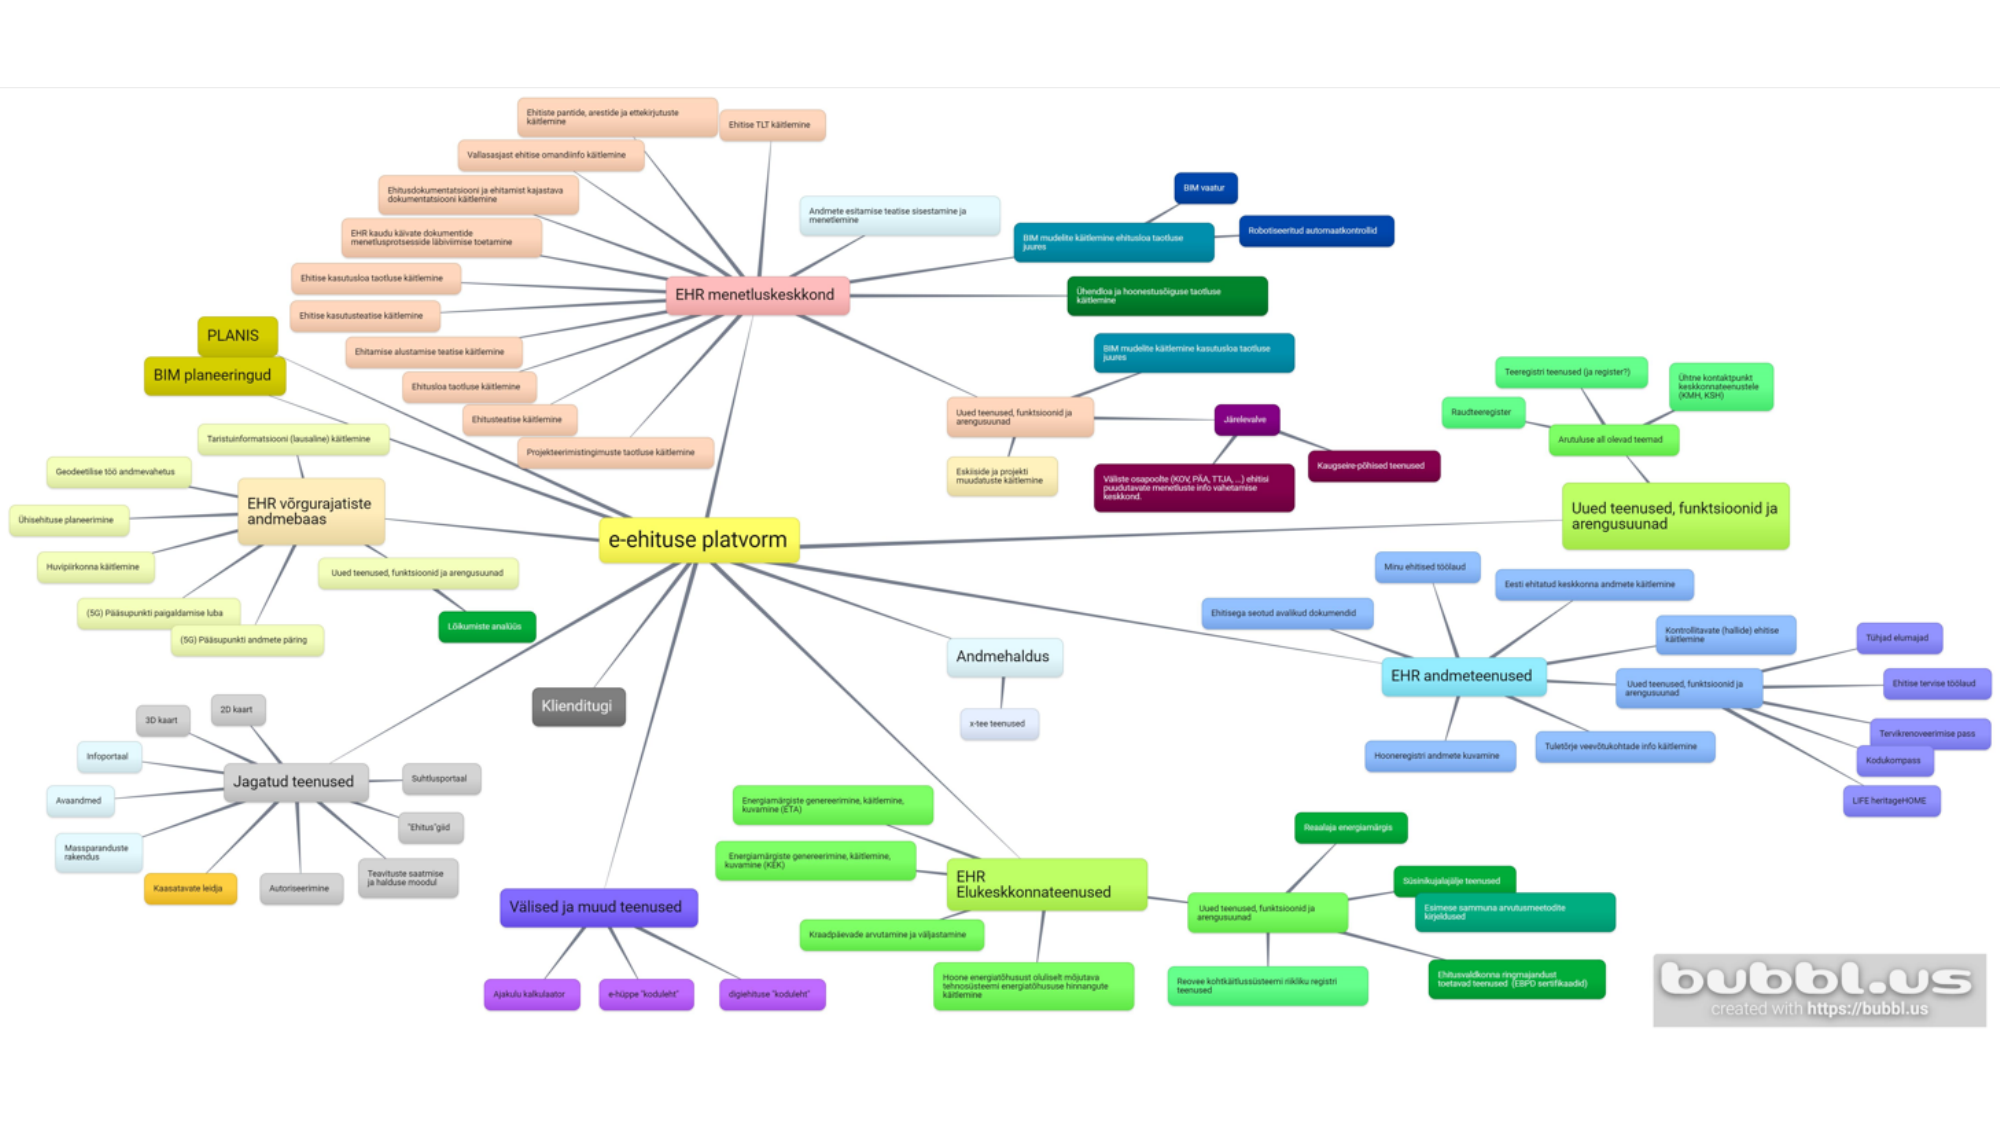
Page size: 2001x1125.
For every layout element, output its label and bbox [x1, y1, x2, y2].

picture [0, 87, 2000, 1038]
